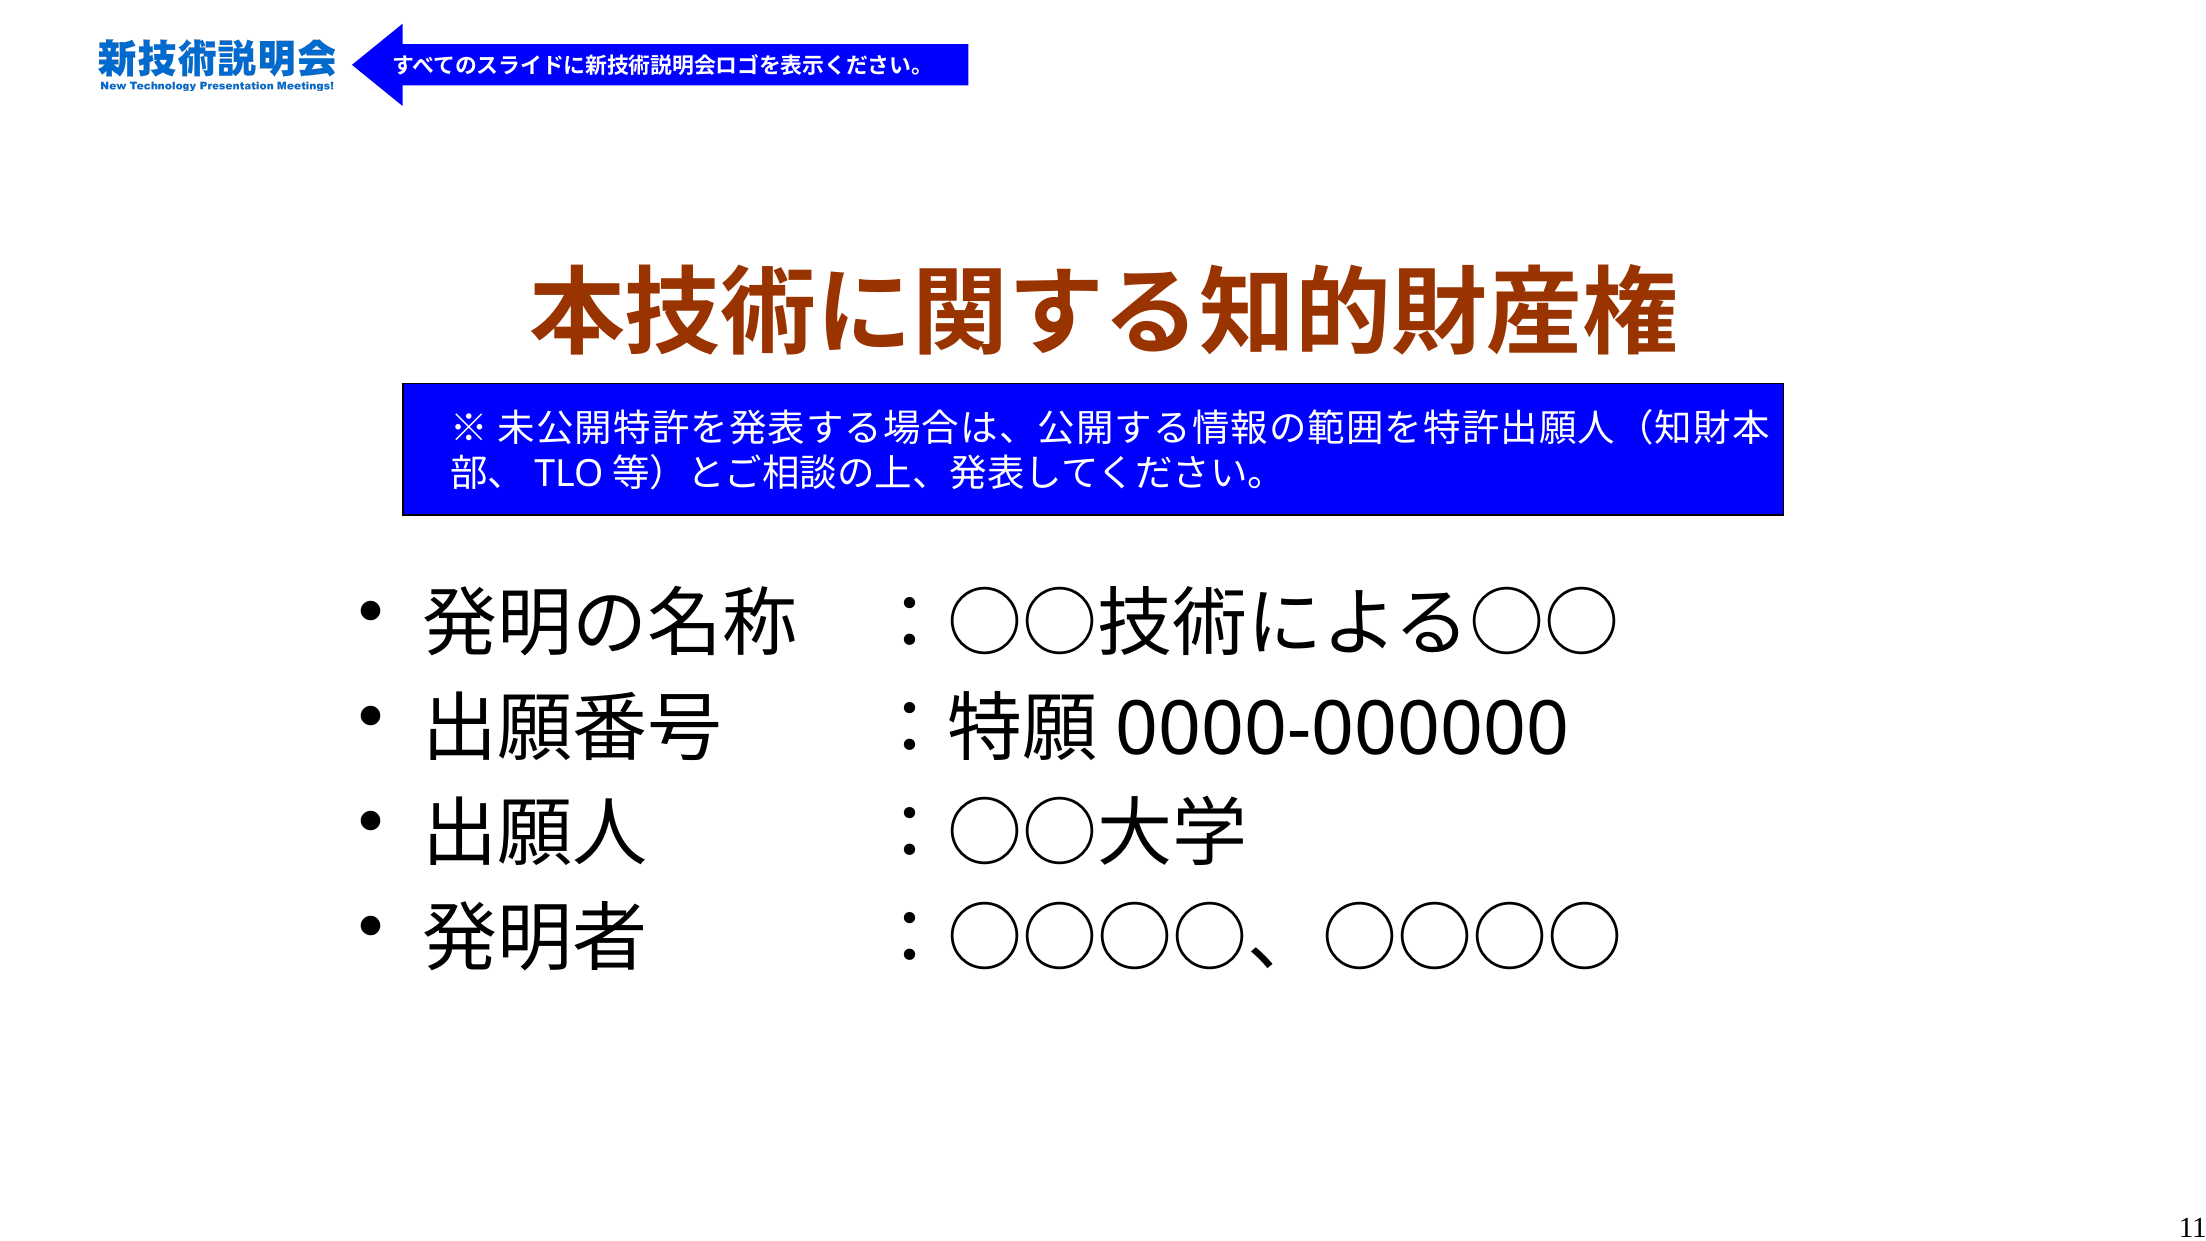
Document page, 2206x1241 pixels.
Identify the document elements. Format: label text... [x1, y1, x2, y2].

picture [97, 38, 335, 92]
list 発明の名称 ：○○技術による○○ 出願番号 ：特願0000-000000 出願人 ：○○大学 発明者 ：○○○○、○○○○ [341, 565, 1918, 1065]
text_box ※未公開特許を発表する場合は、公開する情報の範囲を特許出願人（知財本部、TLO等）とご相談の上、発表してください。 [402, 383, 1784, 516]
title 本技術に関する知的財産権 [314, 214, 1893, 402]
text_box すべてのスライドに新技術説明会ロゴを表示ください。 [349, 21, 971, 108]
